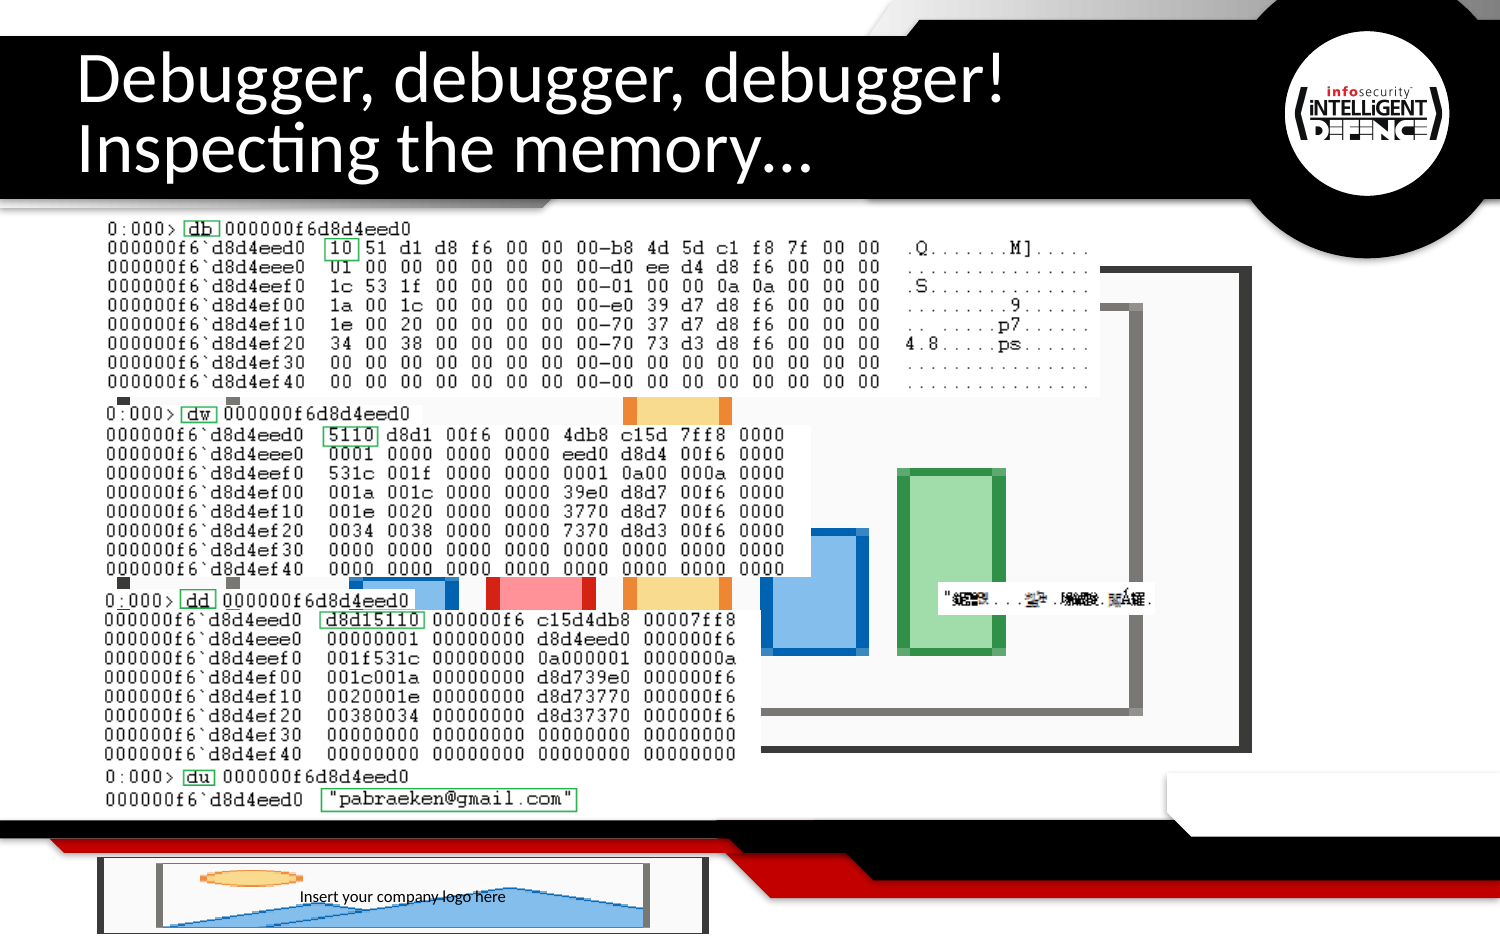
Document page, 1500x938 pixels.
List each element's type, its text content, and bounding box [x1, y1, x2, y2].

picture [105, 219, 1100, 397]
picture [74, 853, 732, 938]
picture [105, 404, 811, 577]
picture [938, 582, 1155, 616]
picture [103, 610, 761, 762]
title Debugger, debugger, debugger! Inspecting the memory… [76, 38, 1199, 195]
picture [105, 588, 415, 609]
picture [103, 766, 412, 787]
picture [103, 788, 579, 817]
